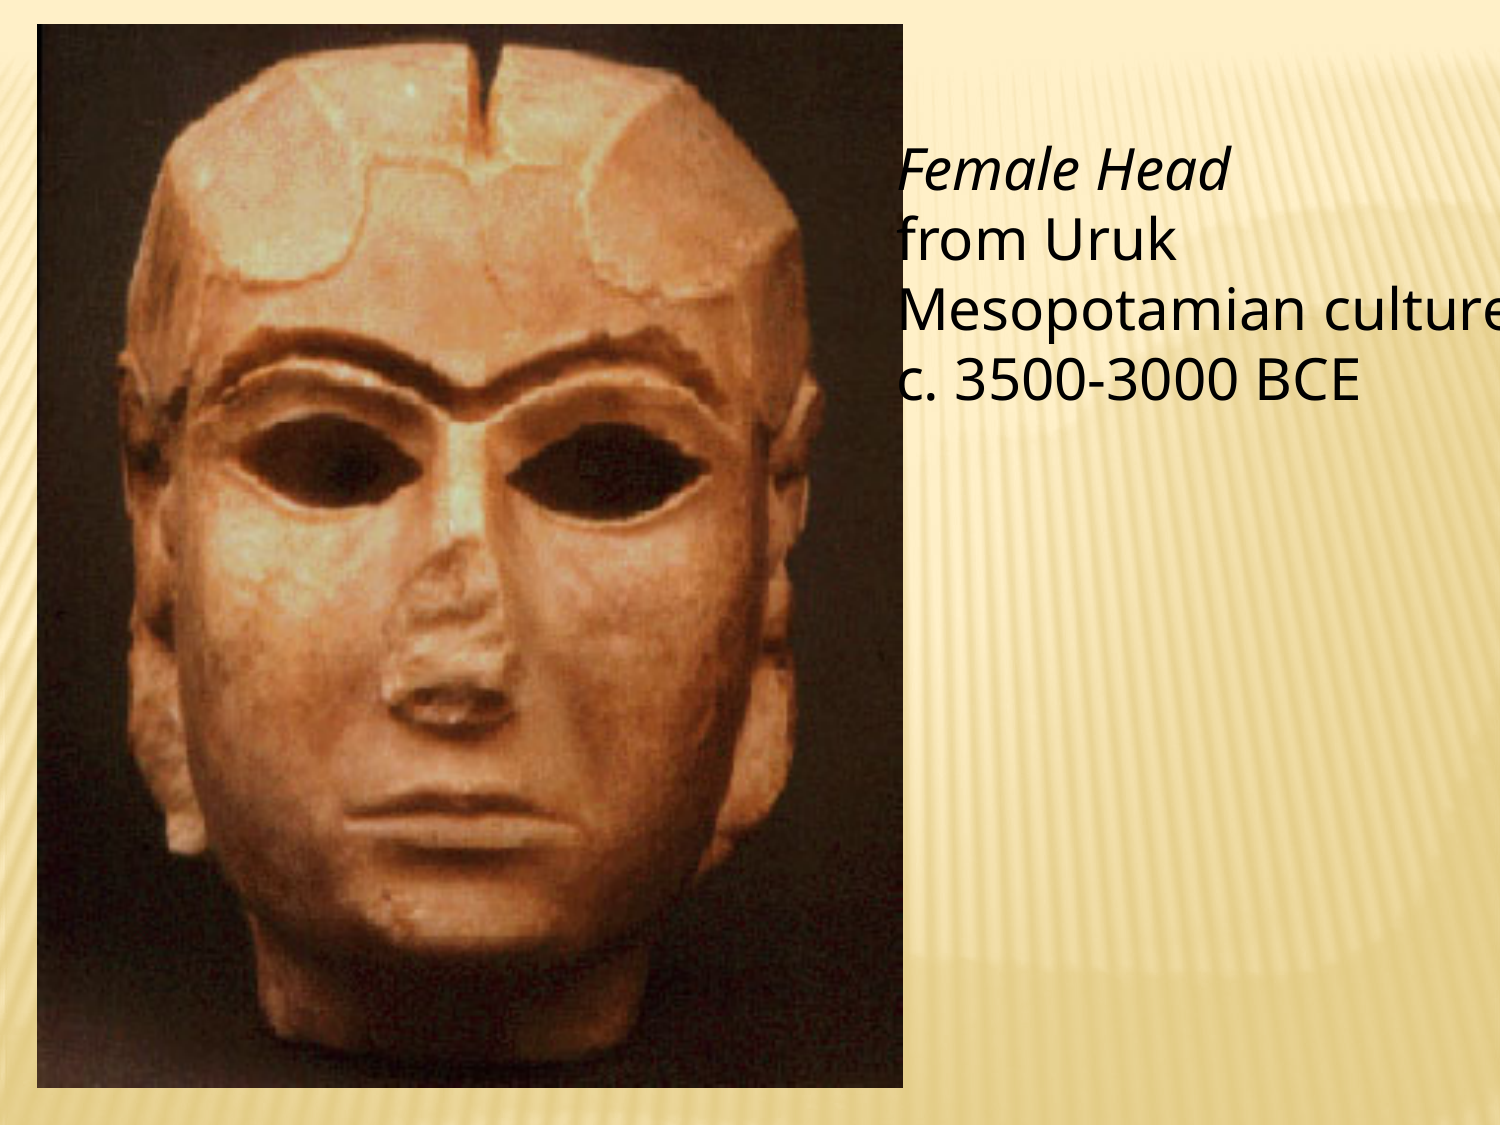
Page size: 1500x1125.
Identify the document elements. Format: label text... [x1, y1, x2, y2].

text_box Female Head from Uruk Mesopotamian culture c. 3500-3000 BCE [911, 124, 1500, 420]
picture [37, 24, 903, 1088]
